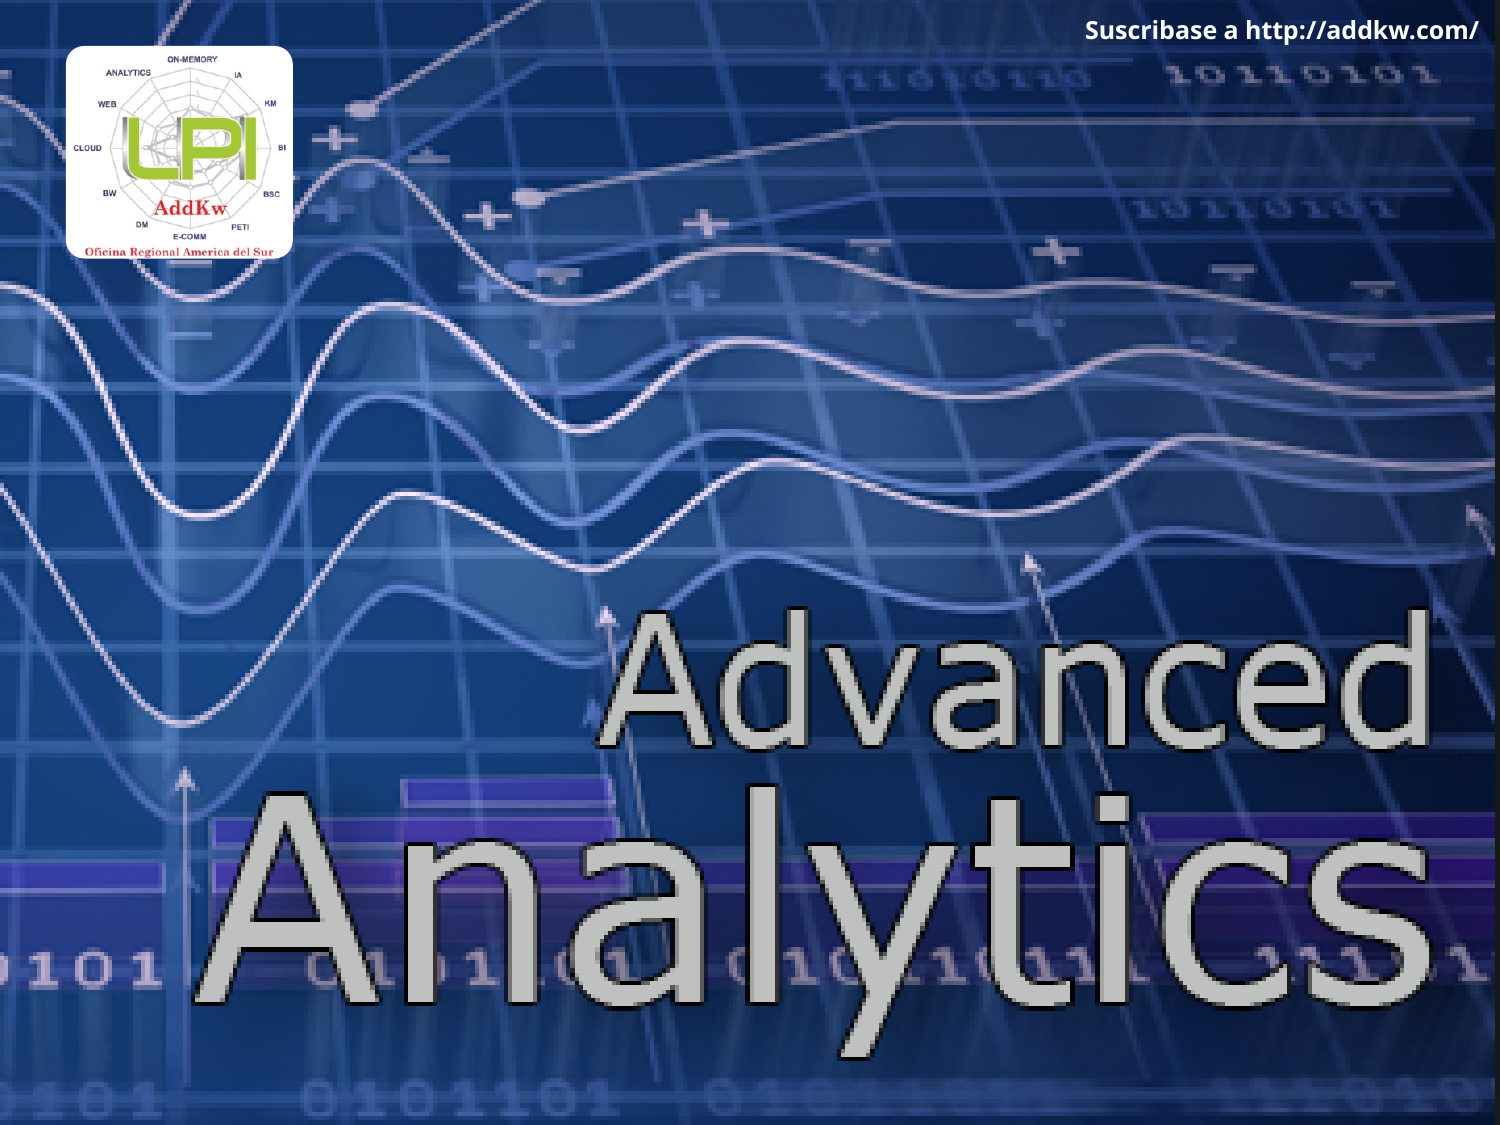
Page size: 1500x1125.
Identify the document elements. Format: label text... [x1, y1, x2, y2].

picture [0, 0, 1500, 1125]
text_box Suscribase a http://addkw.com/ [1070, 7, 1495, 52]
